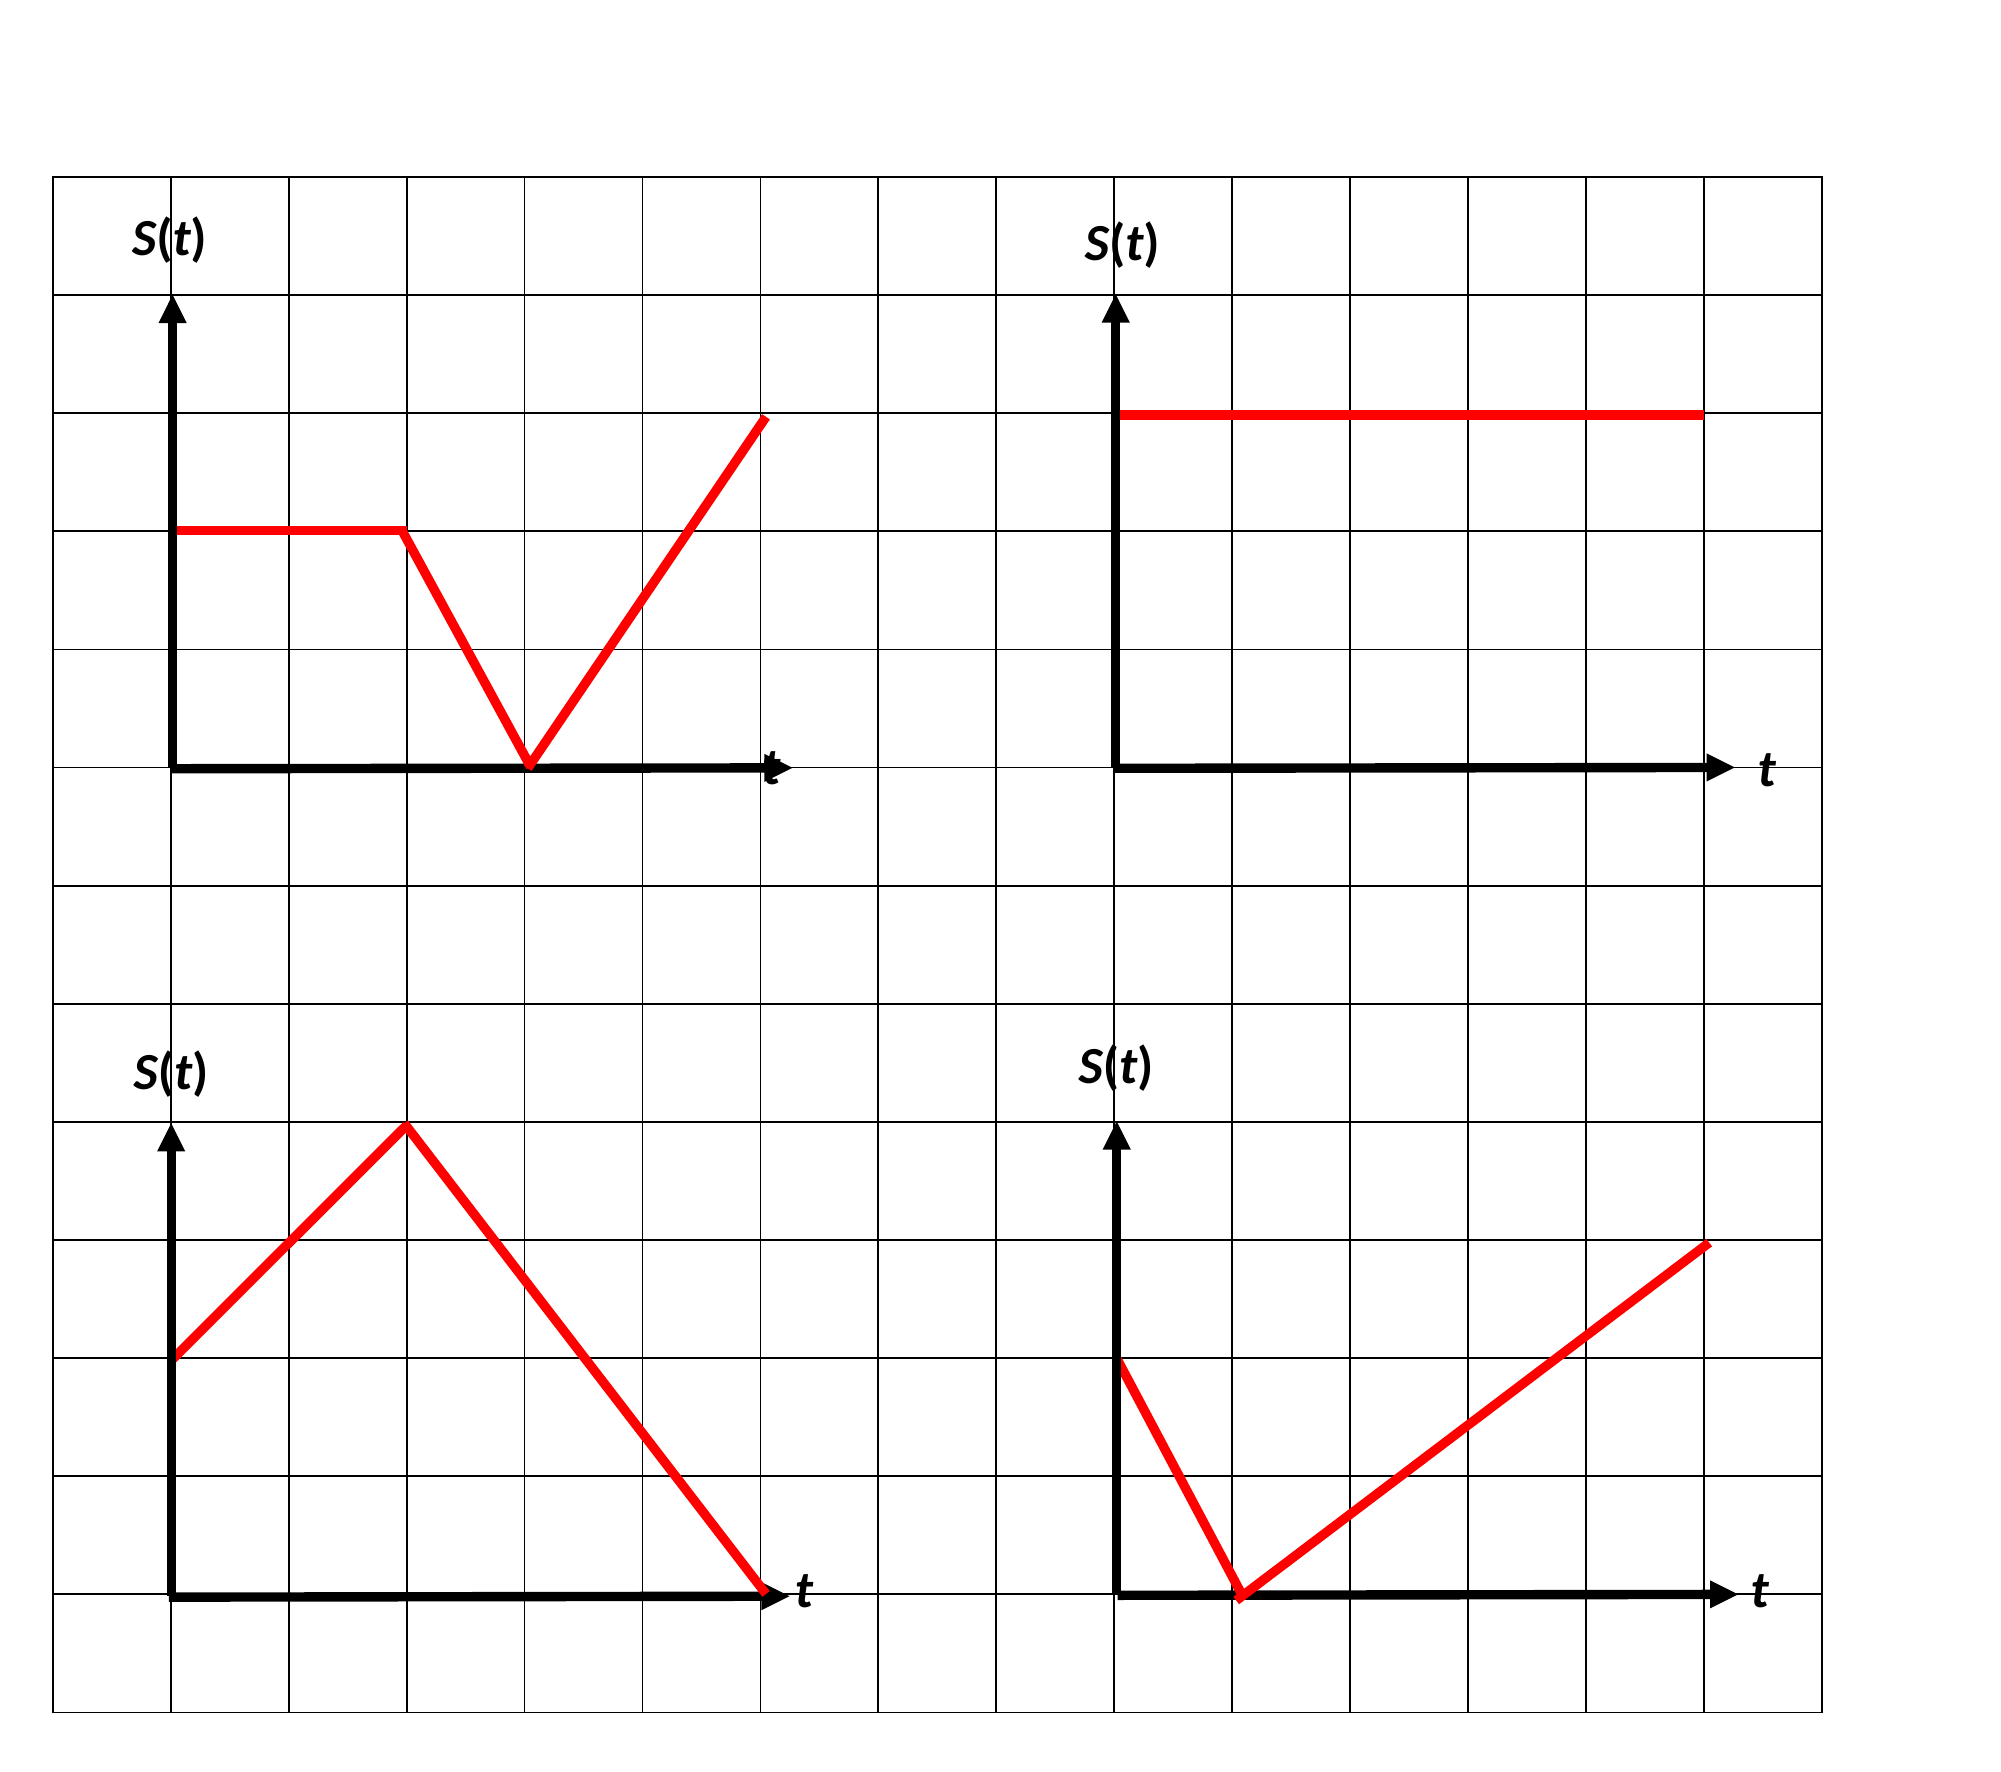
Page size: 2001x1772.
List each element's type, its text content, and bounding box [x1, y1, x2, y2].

table_header [408, 178, 524, 294]
table_cell [290, 535, 402, 649]
table_cell [879, 1359, 995, 1475]
table_cell [54, 887, 170, 1003]
table_cell [1705, 1595, 1821, 1712]
table_cell [997, 1005, 1113, 1121]
table_cell [761, 768, 877, 885]
table_header [525, 178, 642, 294]
table_cell [1587, 1601, 1703, 1712]
table_cell [764, 414, 877, 530]
table_cell [1705, 887, 1821, 1003]
table_cell [408, 1005, 524, 1121]
table_cell [290, 296, 406, 412]
table_cell [1469, 532, 1585, 649]
table_cell [525, 1602, 642, 1712]
table_cell [1118, 296, 1231, 410]
table_cell [54, 1123, 170, 1239]
table_cell [177, 535, 288, 649]
table_cell [1233, 650, 1349, 763]
table_cell [997, 1359, 1112, 1475]
table_cell [997, 414, 1111, 530]
text_box t [1735, 1547, 1784, 1626]
table_cell [766, 650, 877, 767]
text_box S(t) [1070, 200, 1175, 278]
table_cell [1705, 650, 1821, 767]
table_header [1469, 178, 1585, 294]
table_cell [54, 650, 168, 767]
table_header [1587, 178, 1703, 294]
table_cell [290, 774, 406, 885]
table_cell [408, 773, 524, 885]
table_cell [172, 1602, 288, 1712]
table_cell [766, 1241, 877, 1357]
table_cell [1351, 650, 1467, 763]
table_header [997, 178, 1113, 294]
table_cell [879, 768, 995, 885]
table_cell [1587, 532, 1703, 649]
table_cell [997, 1123, 1113, 1239]
table_cell [290, 414, 406, 526]
table_cell [1705, 768, 1821, 885]
table_cell [643, 1005, 760, 1121]
table_cell [1119, 1123, 1231, 1239]
table_header [290, 178, 406, 294]
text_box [1236, 1242, 1710, 1601]
table_cell [290, 1477, 404, 1592]
table_cell [1351, 887, 1467, 1003]
table_cell [1469, 420, 1585, 530]
table_cell [761, 1595, 877, 1712]
table_cell [997, 768, 1113, 885]
table_cell [761, 887, 877, 1003]
table_cell [1710, 1477, 1821, 1593]
table_cell [1233, 1241, 1349, 1357]
table_cell [525, 887, 642, 1003]
table_header [643, 178, 760, 294]
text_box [404, 1123, 766, 1594]
table_cell [1351, 1123, 1467, 1239]
table_cell [408, 887, 524, 1003]
table_cell [761, 296, 877, 412]
table_cell [1469, 887, 1585, 1003]
table_cell [997, 887, 1113, 1003]
table_cell [1120, 650, 1231, 763]
table_cell [174, 296, 288, 412]
table_header [172, 178, 288, 294]
table_cell [1233, 1123, 1349, 1239]
table_cell [54, 1477, 167, 1593]
table_cell [1351, 773, 1467, 885]
table_cell [997, 1595, 1113, 1712]
table_cell [1233, 887, 1349, 1003]
table_cell [997, 532, 1111, 649]
table_header [1351, 178, 1467, 294]
table_cell [1469, 1123, 1585, 1239]
table_cell [879, 887, 995, 1003]
table_header [1233, 178, 1349, 294]
table_cell [172, 1005, 288, 1121]
table_cell [54, 296, 170, 412]
table_cell [643, 296, 760, 412]
table_cell [1710, 1359, 1821, 1475]
table_header [879, 178, 995, 294]
table_cell [525, 296, 642, 412]
table_cell [408, 414, 524, 530]
table_cell [525, 773, 642, 885]
table_cell [1705, 532, 1821, 649]
text_box t [1742, 726, 1791, 804]
table_cell [1233, 1600, 1349, 1712]
table_cell [879, 414, 995, 530]
table_cell [177, 650, 288, 764]
table_cell [408, 296, 524, 412]
table_cell [1115, 887, 1231, 1003]
table_cell [1233, 532, 1349, 649]
table_cell [1121, 1241, 1231, 1357]
table_cell [1469, 1005, 1585, 1121]
table_cell [997, 650, 1111, 767]
table_cell [1587, 1005, 1703, 1121]
text_box t [780, 1547, 828, 1626]
table_cell [1351, 532, 1467, 649]
table_cell [1120, 420, 1231, 530]
table_cell [879, 1123, 995, 1239]
table_cell [290, 1005, 406, 1121]
table_cell [766, 1477, 877, 1593]
table_cell [1469, 650, 1585, 763]
table_cell [290, 1602, 406, 1712]
table_cell [54, 532, 168, 649]
table_cell [766, 1123, 877, 1239]
table_cell [766, 1359, 877, 1475]
table_cell [1705, 1005, 1821, 1121]
table_cell [1705, 414, 1821, 530]
text_box S(t) [118, 1030, 224, 1108]
text_box S(t) [117, 195, 222, 274]
table_cell [1705, 1123, 1821, 1239]
table_cell [408, 1602, 524, 1712]
table_cell [1115, 1595, 1231, 1712]
table_cell [1469, 1601, 1585, 1712]
table_cell [1587, 296, 1703, 410]
table_cell [1233, 773, 1349, 885]
table_header [54, 178, 170, 294]
table_cell [290, 1360, 404, 1475]
table_header [1705, 178, 1821, 294]
table_cell [1469, 296, 1585, 410]
table_cell [54, 1359, 167, 1475]
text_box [1117, 1357, 1236, 1594]
table_cell [172, 774, 288, 885]
text_box t [747, 724, 796, 802]
table_cell [879, 1595, 995, 1712]
table_cell [1351, 420, 1467, 530]
table_cell [1469, 773, 1585, 885]
table_cell [879, 1005, 995, 1121]
table_cell [997, 1241, 1112, 1357]
table_cell [879, 650, 995, 767]
table_cell [1233, 1005, 1349, 1121]
table_header [761, 178, 877, 294]
table_cell [643, 887, 760, 1003]
table_cell [176, 1477, 288, 1592]
text_box S(t) [1063, 1024, 1169, 1102]
table_cell [761, 1005, 877, 1121]
table_cell [997, 296, 1113, 412]
table_cell [1351, 296, 1467, 410]
table_cell [997, 1477, 1112, 1593]
table_cell [1233, 420, 1349, 530]
table_cell [54, 1005, 170, 1121]
table_cell [54, 1241, 167, 1357]
table_cell [1709, 1241, 1821, 1357]
table_cell [1351, 1005, 1467, 1121]
table_cell [54, 414, 168, 530]
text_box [402, 530, 527, 767]
table_cell [879, 296, 995, 412]
table_cell [766, 532, 877, 649]
table_cell [879, 1241, 995, 1357]
table_cell [1587, 887, 1703, 1003]
table_cell [177, 414, 288, 526]
table_cell [1587, 773, 1703, 885]
table_cell [1587, 650, 1703, 762]
table_cell [172, 887, 288, 1003]
table_cell [879, 1477, 995, 1593]
table_cell [54, 1595, 170, 1712]
table_cell [290, 650, 402, 763]
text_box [527, 416, 766, 769]
table_cell [643, 1601, 760, 1712]
table_cell [290, 887, 406, 1003]
table_cell [643, 773, 760, 885]
table_header [1115, 178, 1231, 294]
table_cell [1115, 773, 1231, 885]
table_cell [525, 1005, 642, 1121]
table_cell [879, 532, 995, 649]
table_cell [1351, 1601, 1467, 1712]
table_cell [176, 1360, 288, 1475]
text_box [172, 1125, 404, 1360]
table_cell [1587, 420, 1703, 530]
table_cell [1120, 532, 1231, 649]
table_cell [54, 768, 170, 885]
table_cell [1587, 1123, 1703, 1239]
table_cell [1115, 1005, 1231, 1121]
table_cell [1705, 296, 1821, 412]
table_cell [1233, 296, 1349, 410]
